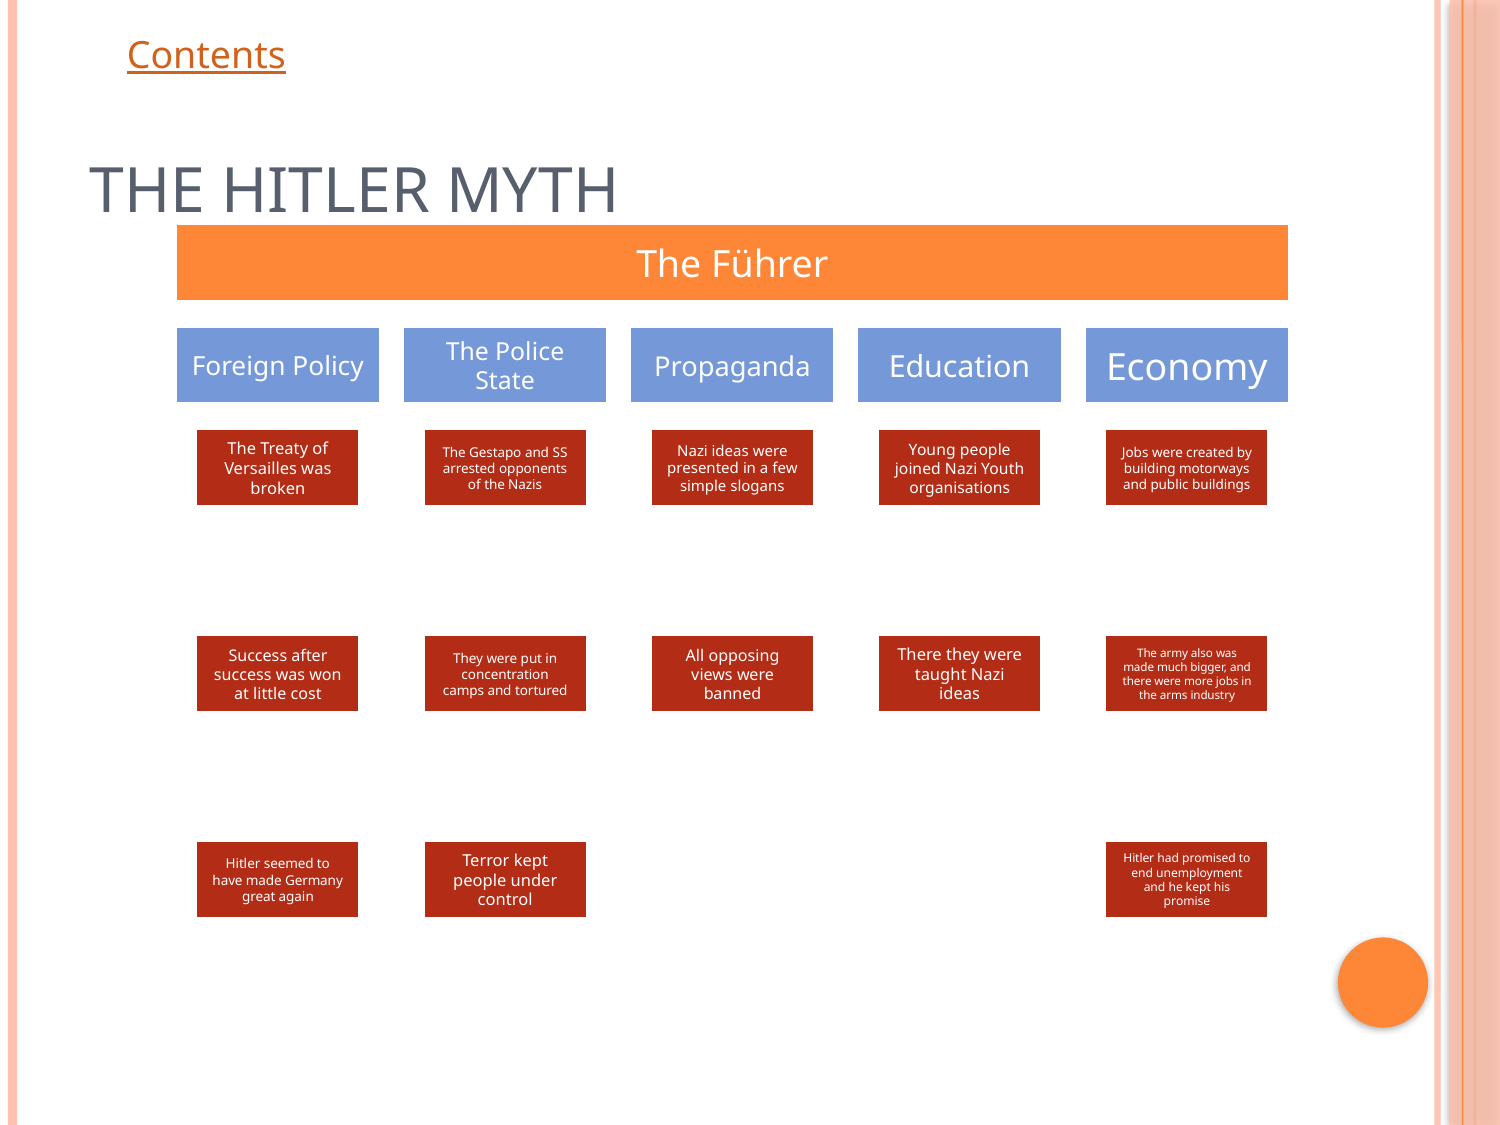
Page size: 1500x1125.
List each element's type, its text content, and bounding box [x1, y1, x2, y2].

title The Hitler Myth [75, 45, 1300, 218]
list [34, 222, 1431, 1125]
